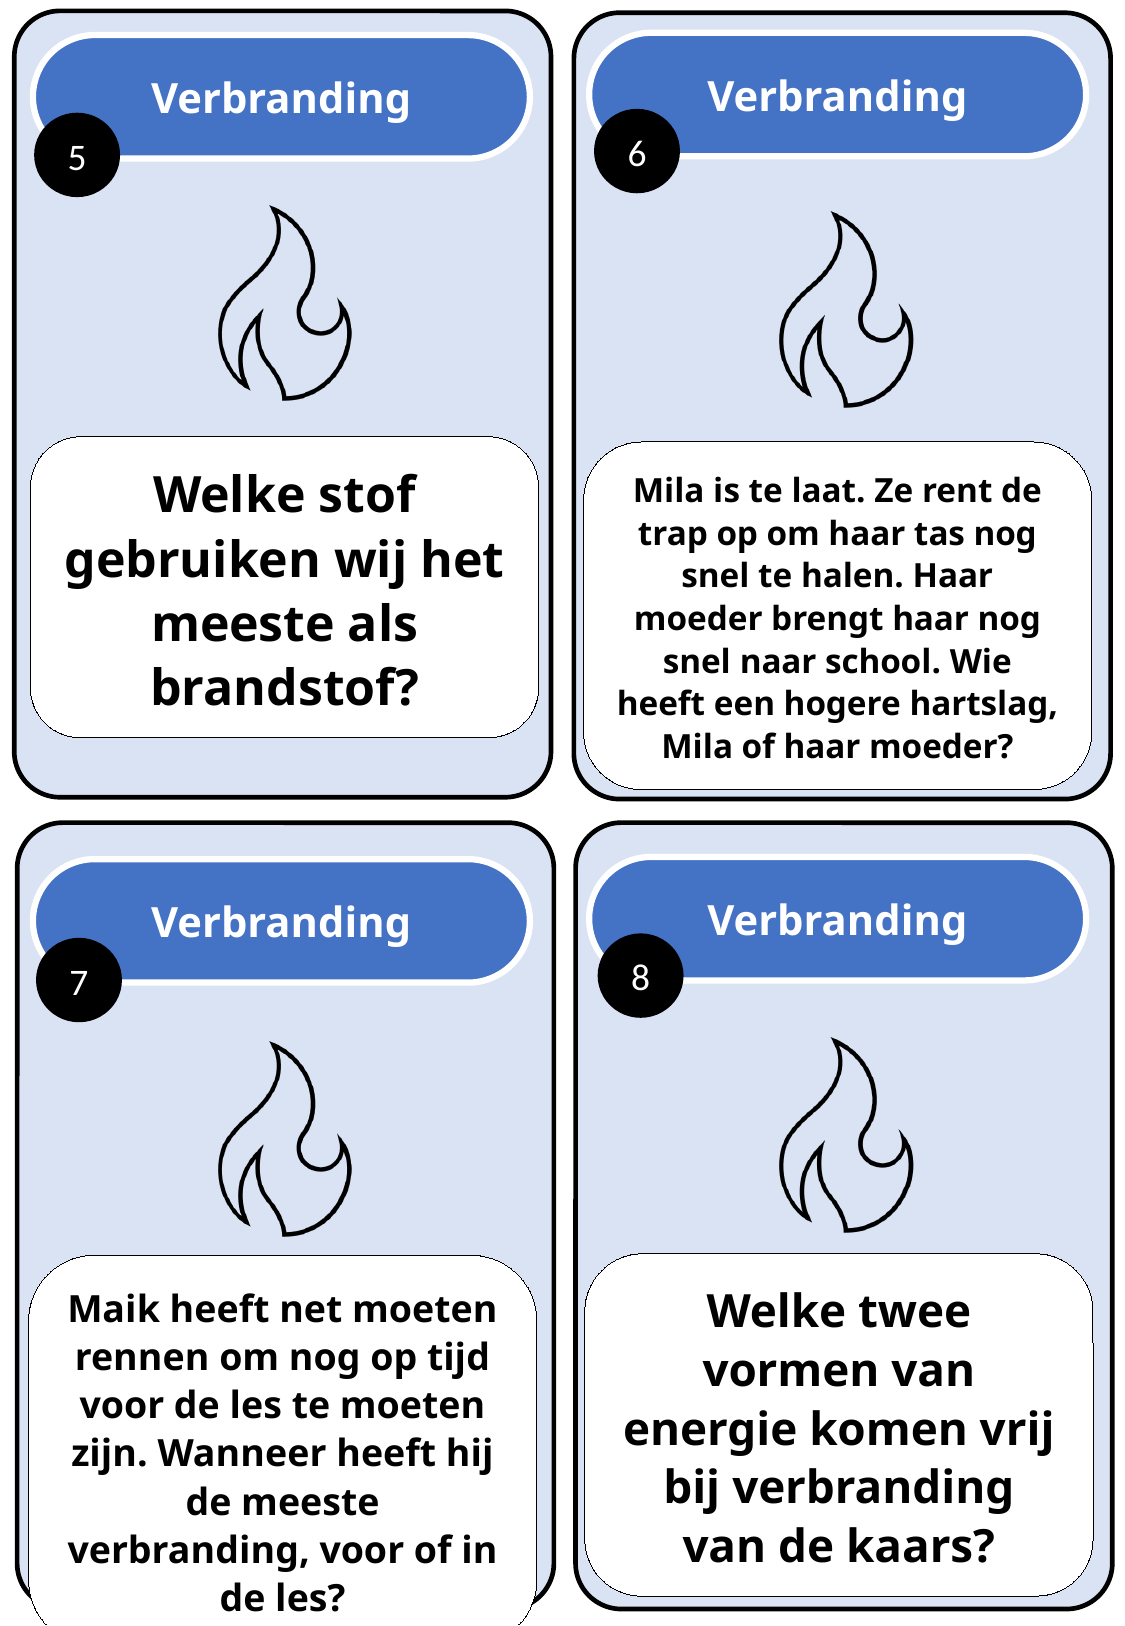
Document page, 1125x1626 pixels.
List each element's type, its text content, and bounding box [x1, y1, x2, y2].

text_box Mila is te laat. Ze rent de trap op om haar tas nog snel te halen. Haar moeder brengt haar nog snel naar school. Wie heeft een hogere hartslag, Mila of haar moeder? [583, 441, 1092, 790]
text_box Welke twee vormen van energie komen vrij bij verbranding van de kaars? [584, 1253, 1094, 1597]
picture [740, 1030, 952, 1242]
text_box Verbranding [31, 33, 531, 160]
text_box 7 [36, 937, 122, 1023]
picture [179, 198, 390, 410]
text_box [13, 9, 553, 799]
text_box Verbranding [31, 858, 531, 984]
text_box Verbranding [588, 855, 1088, 982]
text_box 6 [594, 108, 680, 194]
text_box Welke stof gebruiken wij het meeste als brandstof? [30, 436, 539, 738]
picture [179, 1034, 390, 1246]
text_box [572, 11, 1112, 801]
text_box [574, 821, 1114, 1611]
text_box Verbranding [588, 31, 1088, 158]
text_box 8 [597, 933, 684, 1018]
picture [740, 204, 952, 416]
text_box 5 [34, 112, 121, 198]
text_box Maik heeft net moeten rennen om nog op tijd voor de les te moeten zijn. Wanneer heeft hij de meeste verbranding, voor of in de les? [28, 1255, 537, 1625]
text_box [16, 821, 555, 1603]
